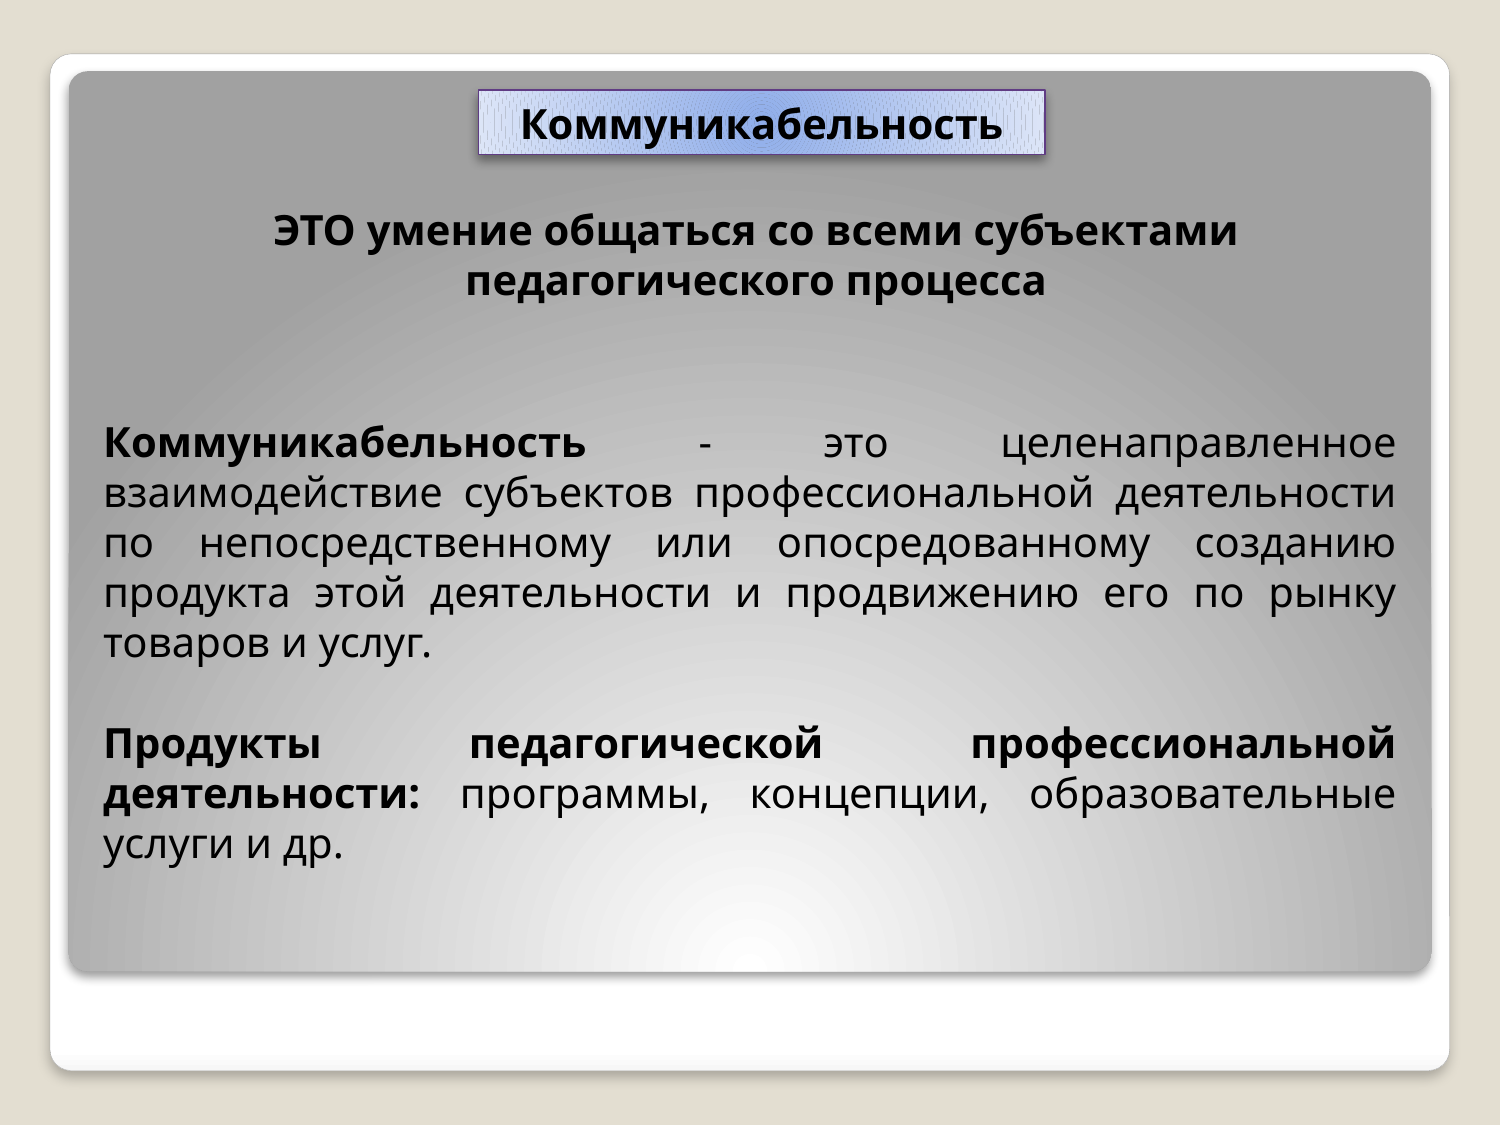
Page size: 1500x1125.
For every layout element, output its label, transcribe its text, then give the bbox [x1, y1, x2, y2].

text_box Коммуникабельность [478, 89, 1046, 155]
text_box Коммуникабельность - это целенаправленное взаимодействие субъектов профессиональной деятельности по непосредственному или опосредованному созданию продукта этой деятельности и продвижению его по рынку товаров и услуг. Продукты педагогической профессиональной деятельности: программы, концепции, образовательные услуги и др. [88, 408, 1412, 874]
text_box ЭТО умение общаться со всеми субъектами педагогического процесса [258, 196, 1265, 311]
